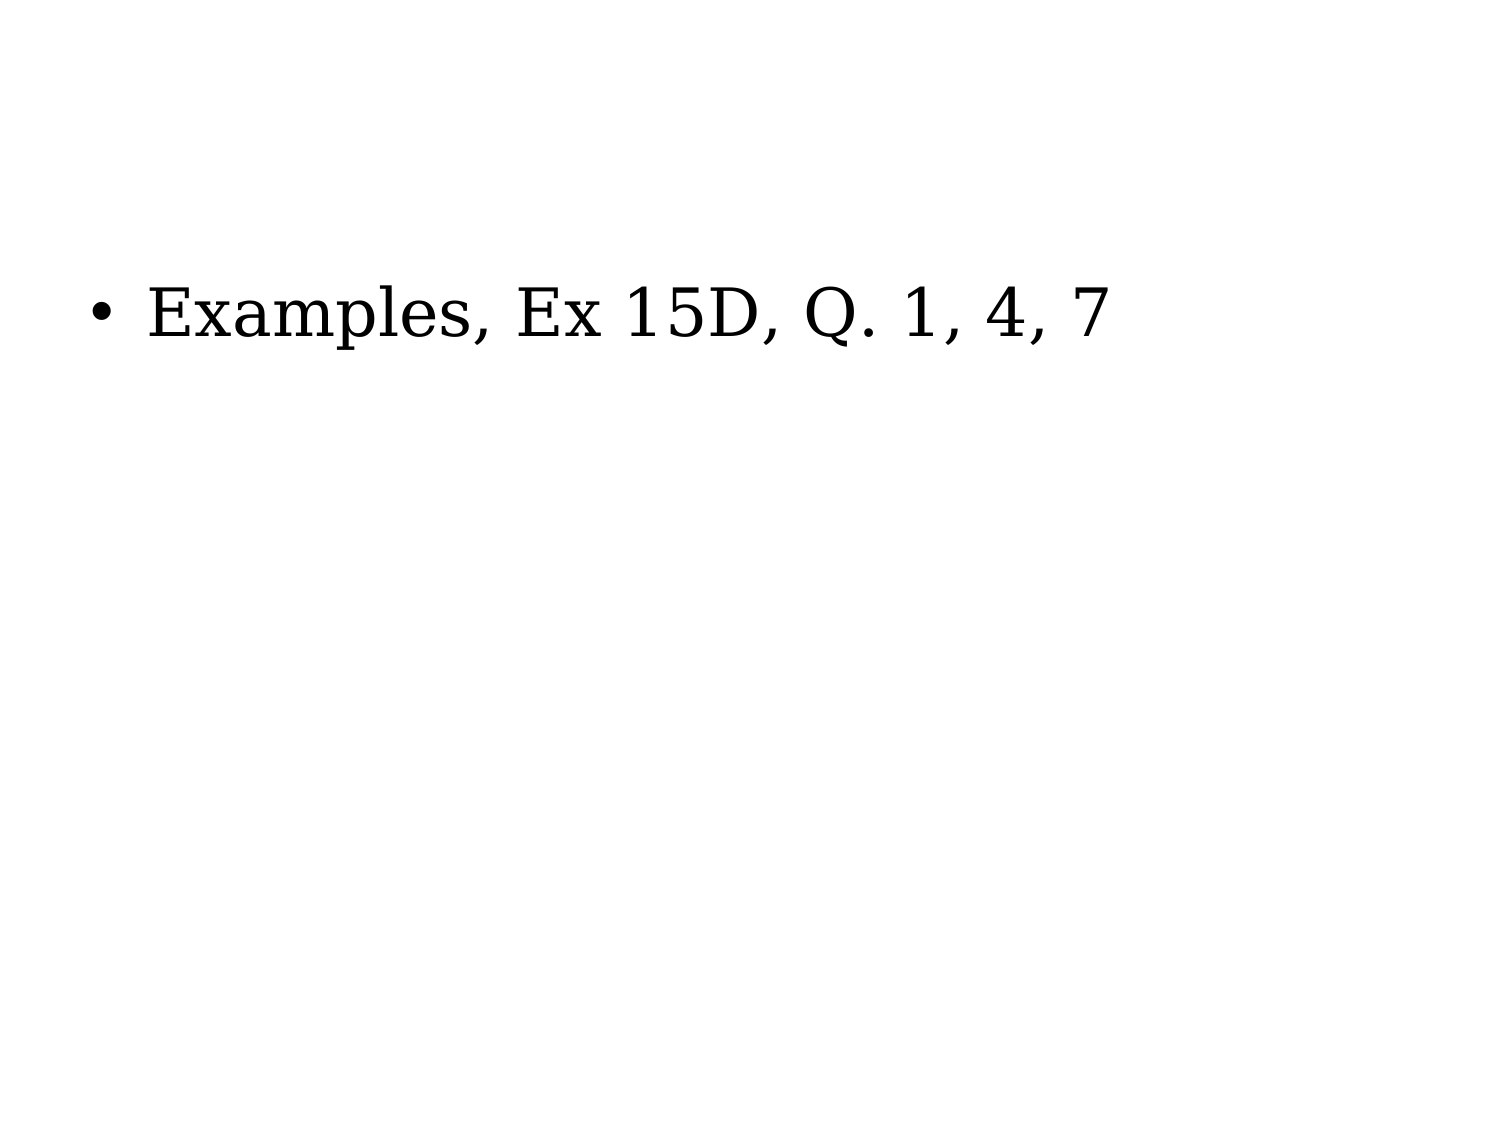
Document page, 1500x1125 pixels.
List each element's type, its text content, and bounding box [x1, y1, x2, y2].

list Examples, Ex 15D, Q. 1, 4, 7 [75, 262, 1425, 1005]
